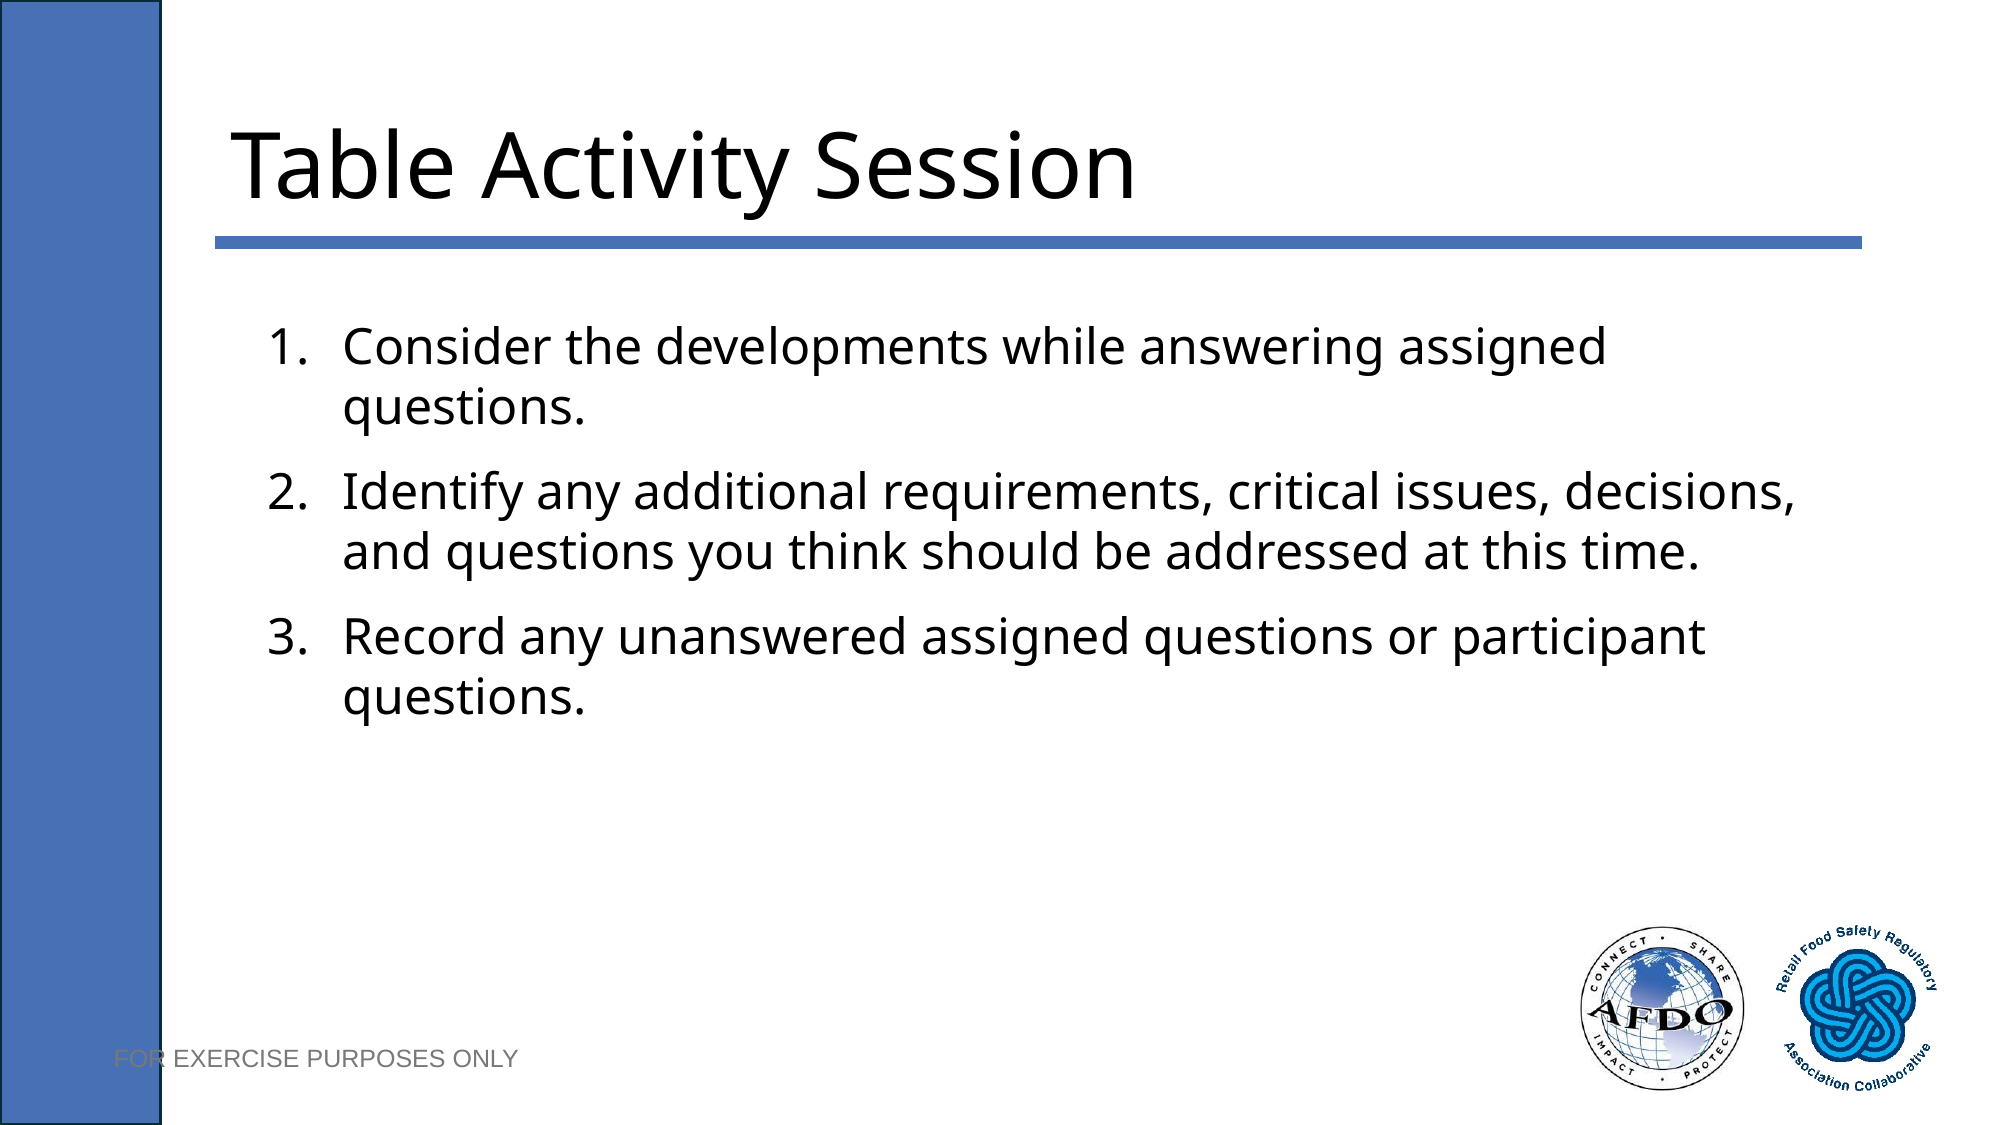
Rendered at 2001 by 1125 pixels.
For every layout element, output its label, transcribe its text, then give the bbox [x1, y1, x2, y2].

footer FOR EXERCISE PURPOSES ONLY [0, 1042, 634, 1103]
list Consider the developments while answering assigned questions. Identify any additional requirements, critical issues, decisions, and questions you think should be addressed at this time. Record any unanswered assigned questions or participant questions. [215, 306, 1863, 615]
picture [1776, 925, 1937, 1091]
title Table Activity Session [215, 110, 1863, 227]
picture [1579, 925, 1745, 1091]
